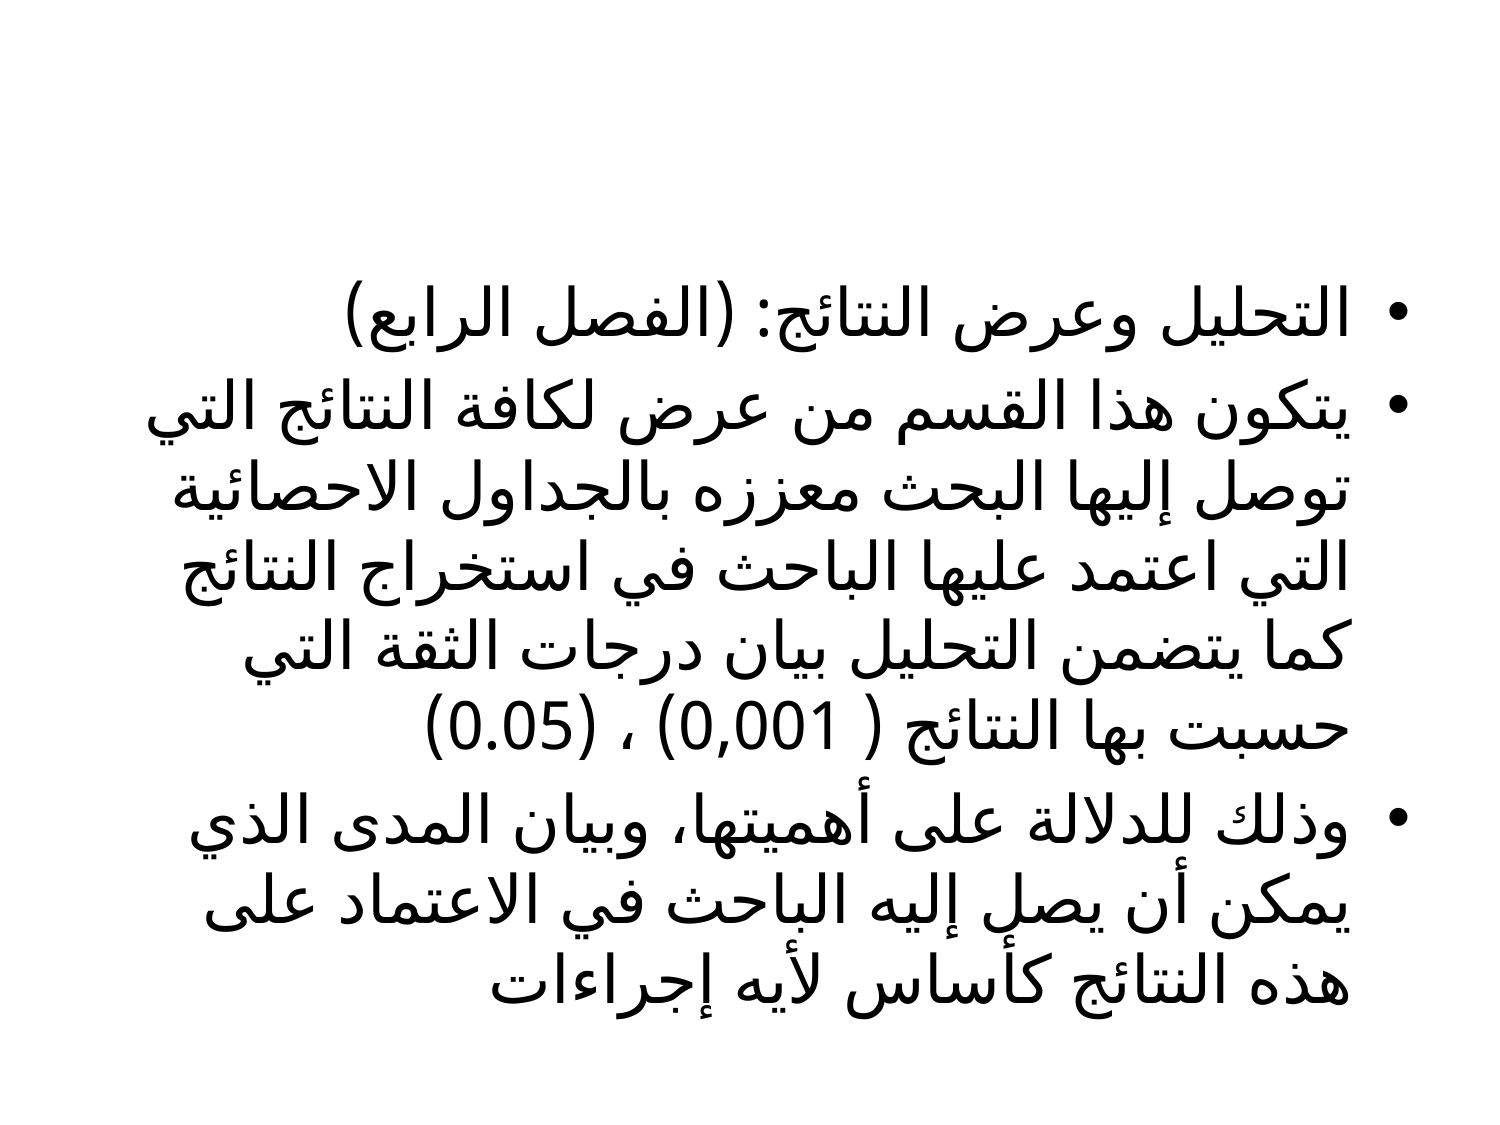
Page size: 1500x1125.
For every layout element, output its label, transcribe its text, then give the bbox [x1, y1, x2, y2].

list التحليل وعرض النتائج: (الفصل الرابع) يتكون هذا القسم من عرض لكافة النتائج التي توصل إليها البحث معززه بالجداول الاحصائية التي اعتمد عليها الباحث في استخراج النتائج كما يتضمن التحليل بيان درجات الثقة التي حسبت بها النتائج ( 0,001) ، (0.05) وذلك للدلالة على أهميتها، وبيان المدى الذي يمكن أن يصل إليه الباحث في الاعتماد على هذه النتائج كأساس لأيه إجراءات [75, 262, 1425, 1005]
